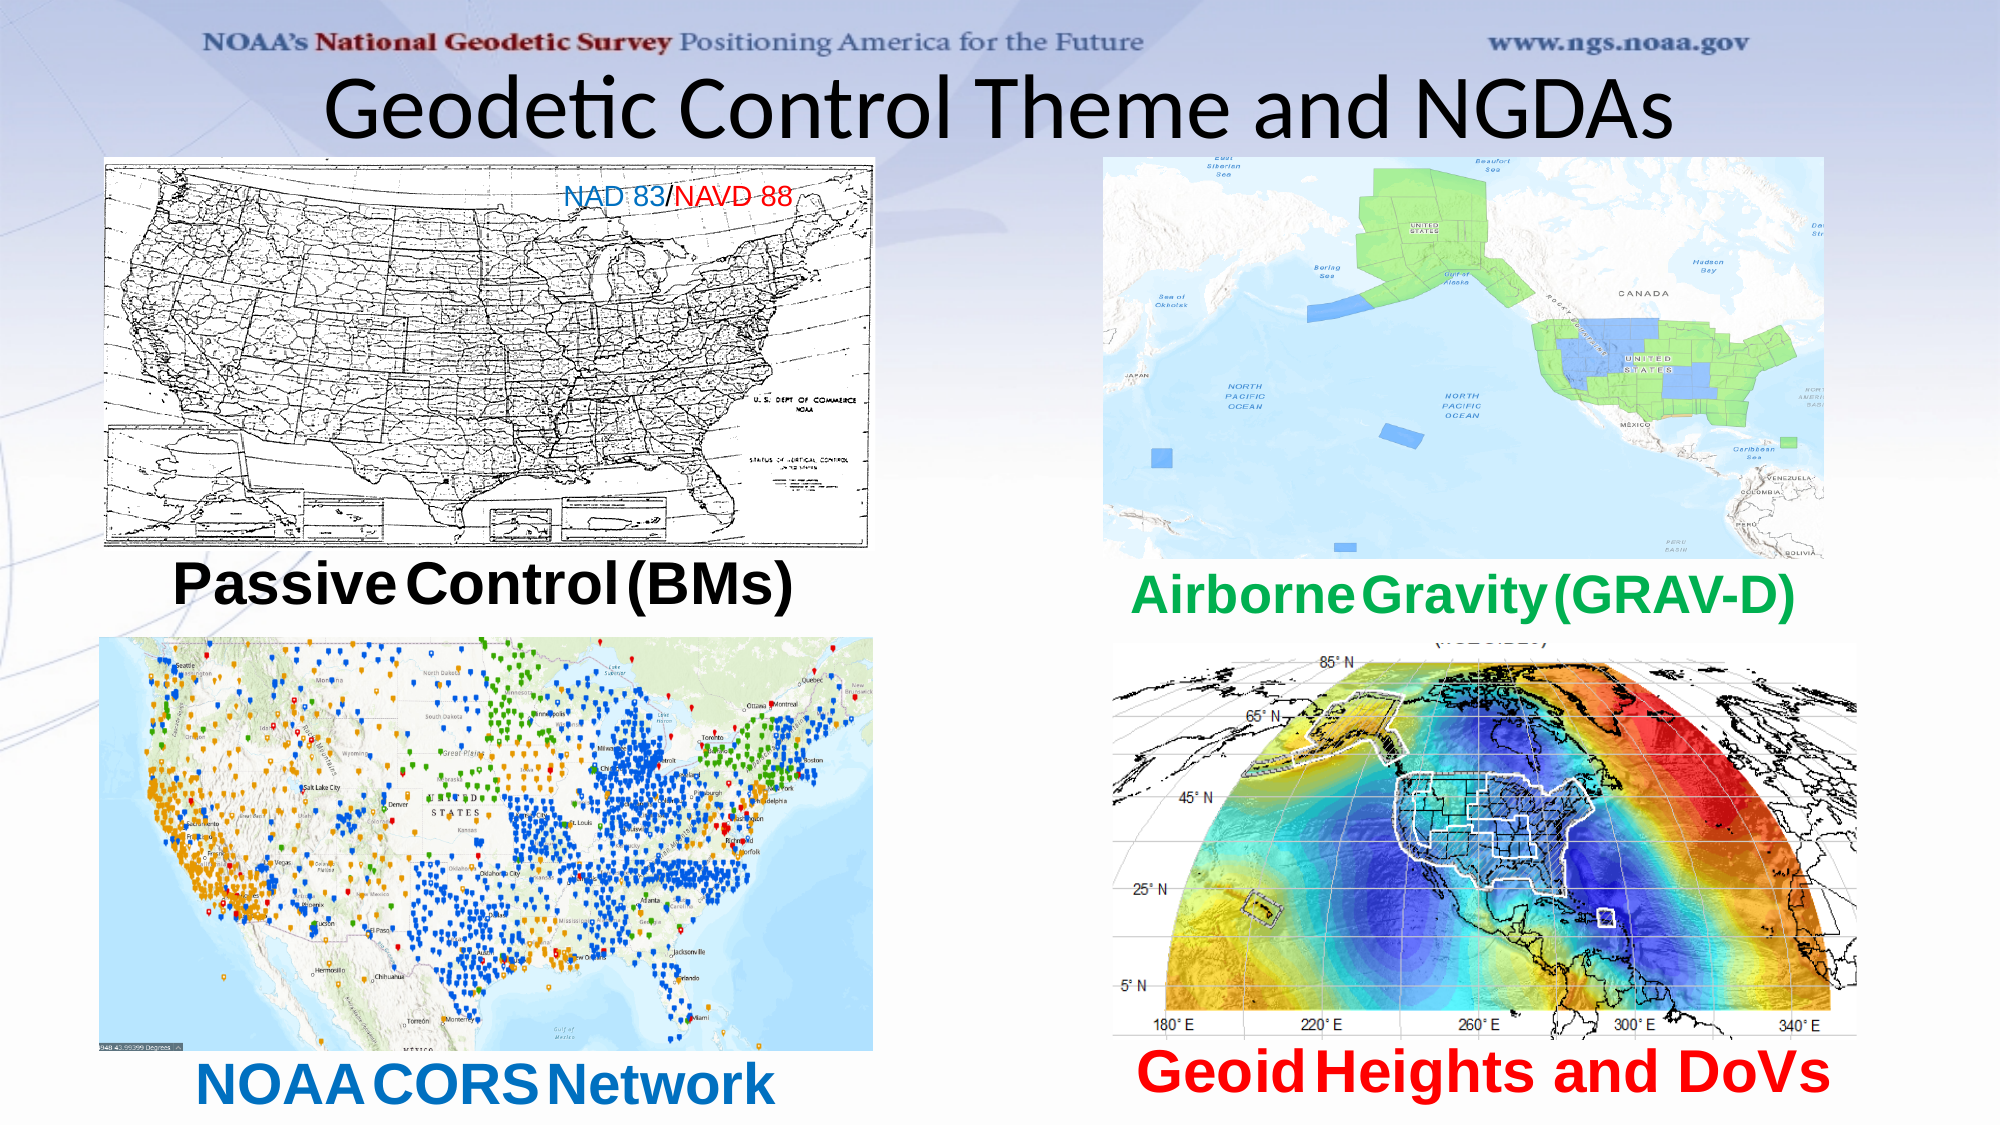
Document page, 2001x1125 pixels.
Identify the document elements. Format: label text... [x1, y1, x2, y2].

picture [0, 0, 2000, 1125]
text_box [103, 157, 876, 626]
title Geodetic Control Theme and NGDAs [99, 45, 1900, 159]
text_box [99, 637, 873, 1125]
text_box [1112, 643, 1857, 1113]
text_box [1103, 157, 1825, 633]
